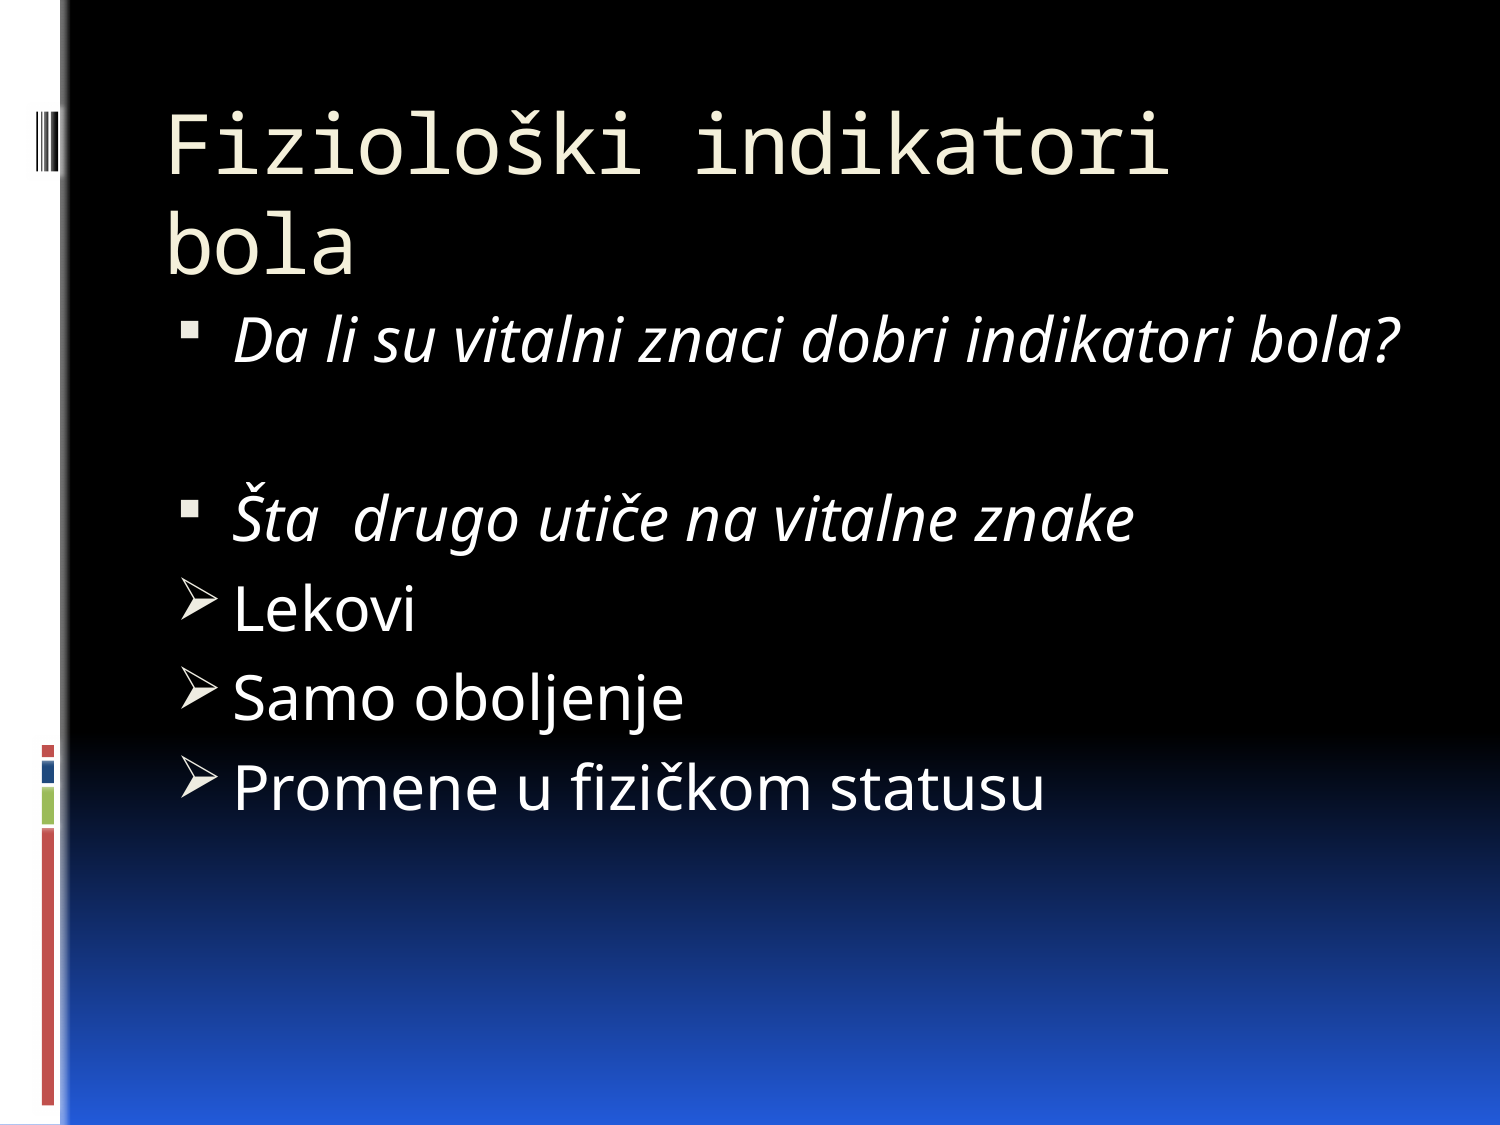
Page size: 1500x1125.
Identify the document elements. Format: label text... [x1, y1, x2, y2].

title Fiziološki indikatori bola [150, 83, 1425, 234]
list Da li su vitalni znaci dobri indikatori bola? Šta drugo utiče na vitalne znake Lekovi Samo oboljenje Promene u fizičkom statusu [150, 292, 1425, 1043]
